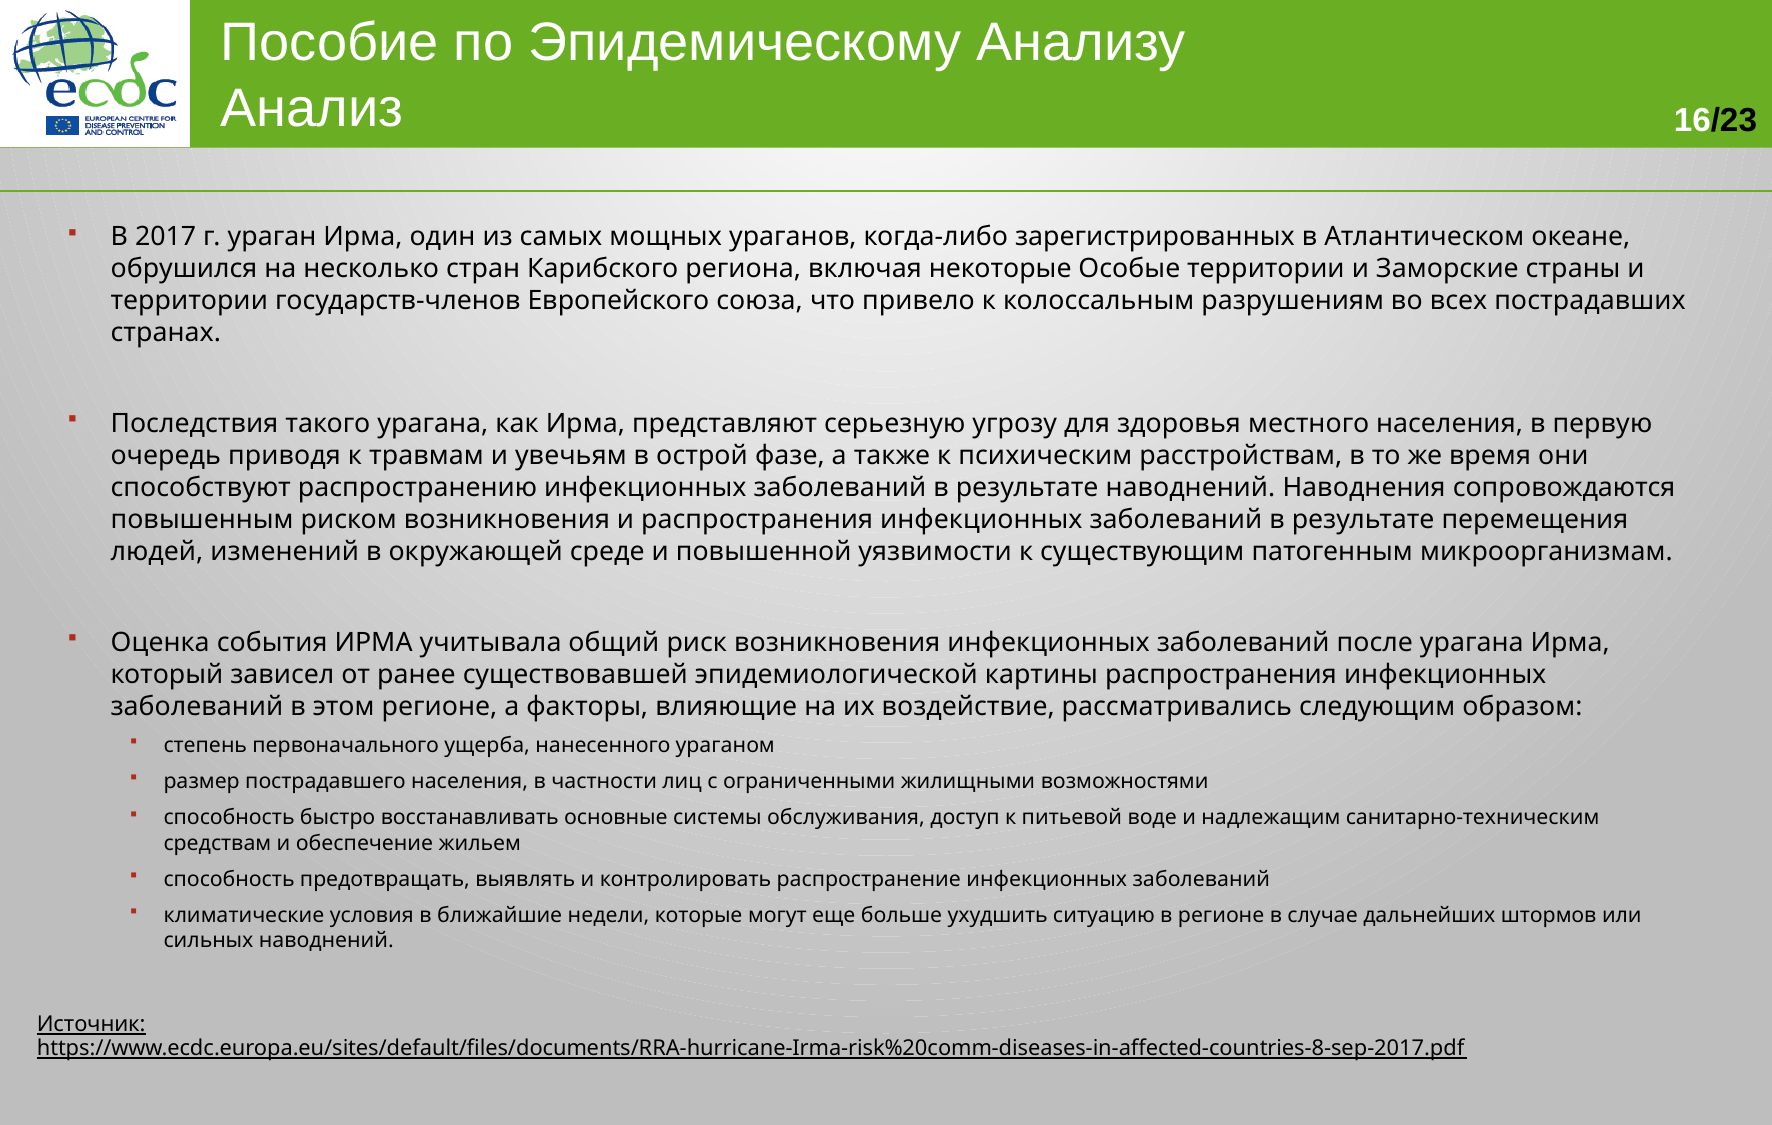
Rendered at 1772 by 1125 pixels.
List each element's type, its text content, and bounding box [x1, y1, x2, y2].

list В 2017 г. ураган Ирма, один из самых мощных ураганов, когда-либо зарегистрированных в Атлантическом океане, обрушился на несколько стран Карибского региона, включая некоторые Особые территории и Заморские страны и территории государств-членов Европейского союза, что привело к колоссальным разрушениям во всех пострадавших странах. Последствия такого урагана, как Ирма, представляют серьезную угрозу для здоровья местного населения, в первую очередь приводя к травмам и увечьям в острой фазе, а также к психическим расстройствам, в то же время они способствуют распространению инфекционных заболеваний в результате наводнений. Наводнения сопровождаются повышенным риском возникновения и распространения инфекционных заболеваний в результате перемещения людей, изменений в окружающей среде и повышенной уязвимости к существующим патогенным микроорганизмам. Оценка события ИРМА учитывала общий риск возникновения инфекционных заболеваний после урагана Ирма, который зависел от ранее существовавшей эпидемиологической картины распространения инфекционных заболеваний в этом регионе, а факторы, влияющие на их воздействие, рассматривались следующим образом: степень первоначального ущерба, нанесенного ураганом размер пострадавшего населения, в частности лиц с ограниченными жилищными возможностями способность быстро восстанавливать основные системы обслуживания, доступ к питьевой воде и надлежащим санитарно-техническим средствам и обеспечение жильем способность предотвращать, выявлять и контролировать распространение инфекционных заболеваний климатические условия в ближайшие недели, которые могут еще больше ухудшить ситуацию в регионе в случае дальнейших штормов или сильных наводнений. [53, 212, 1714, 973]
picture [0, 0, 190, 147]
text_box Источник: https://www.ecdc.europa.eu/sites/default/files/documents/RRA-hurricane-Irma-risk%20comm-diseases-in-affected-countries-8-sep-2017.pdf [22, 1005, 1536, 1068]
